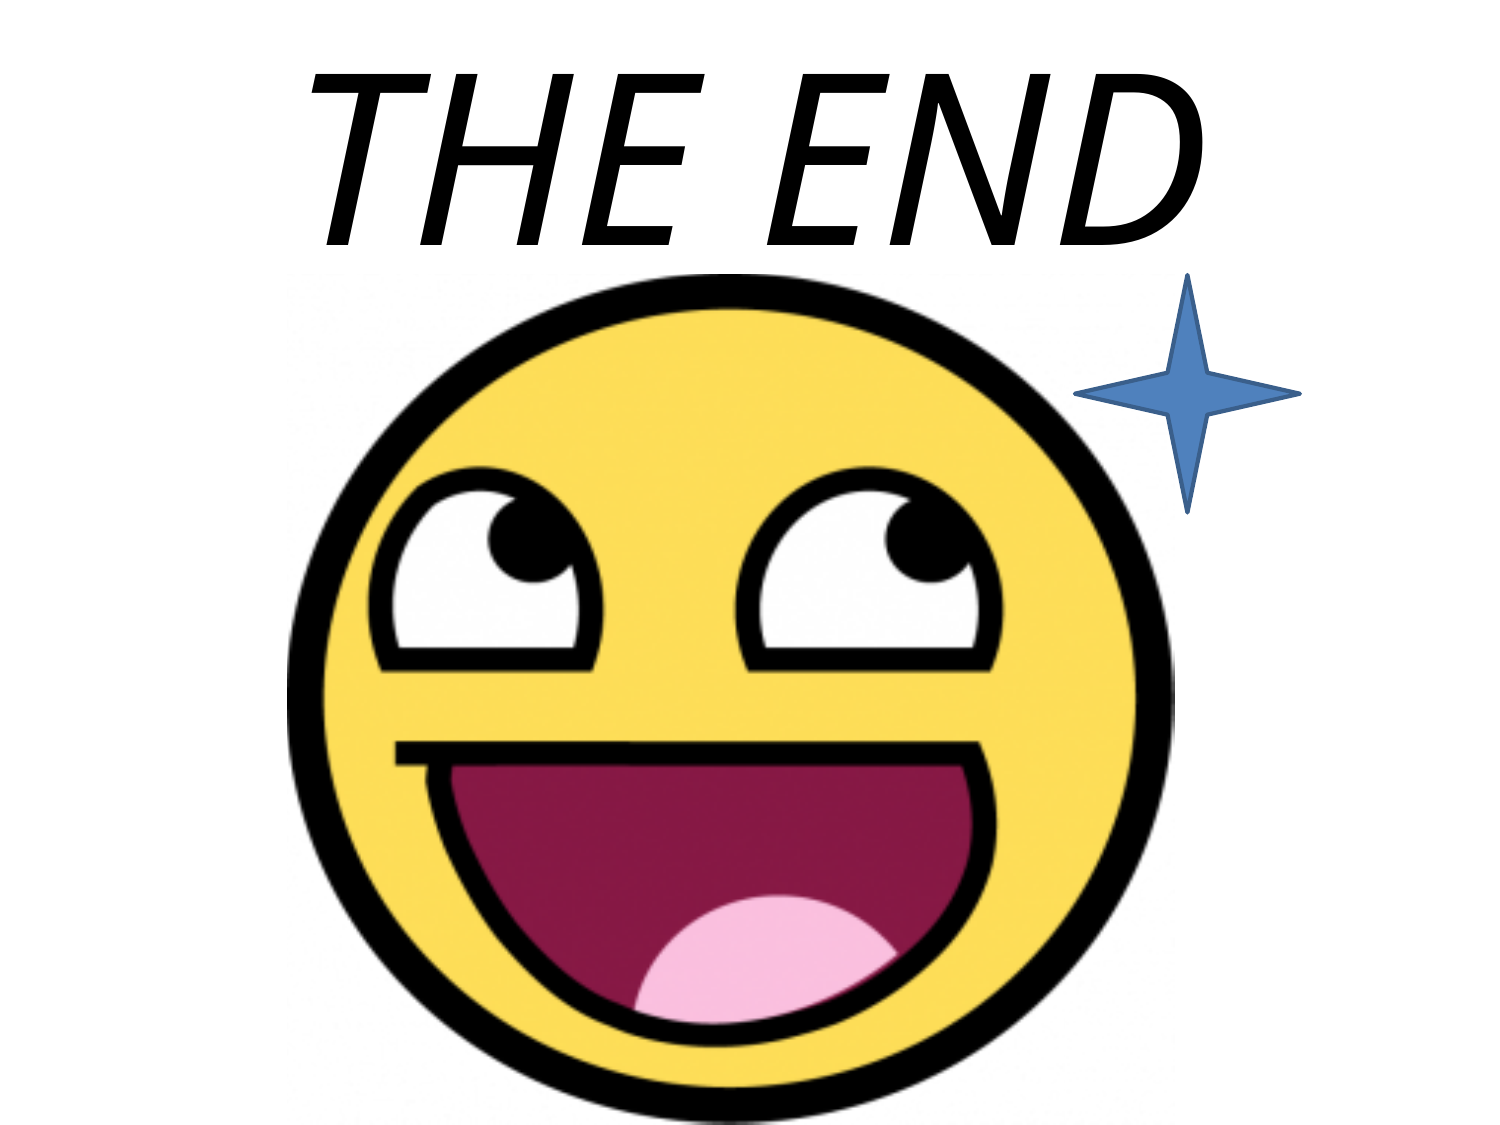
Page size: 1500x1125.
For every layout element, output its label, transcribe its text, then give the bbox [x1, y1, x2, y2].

title THE END [75, 24, 1425, 275]
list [287, 274, 1176, 1125]
text_box [1179, 272, 1303, 515]
